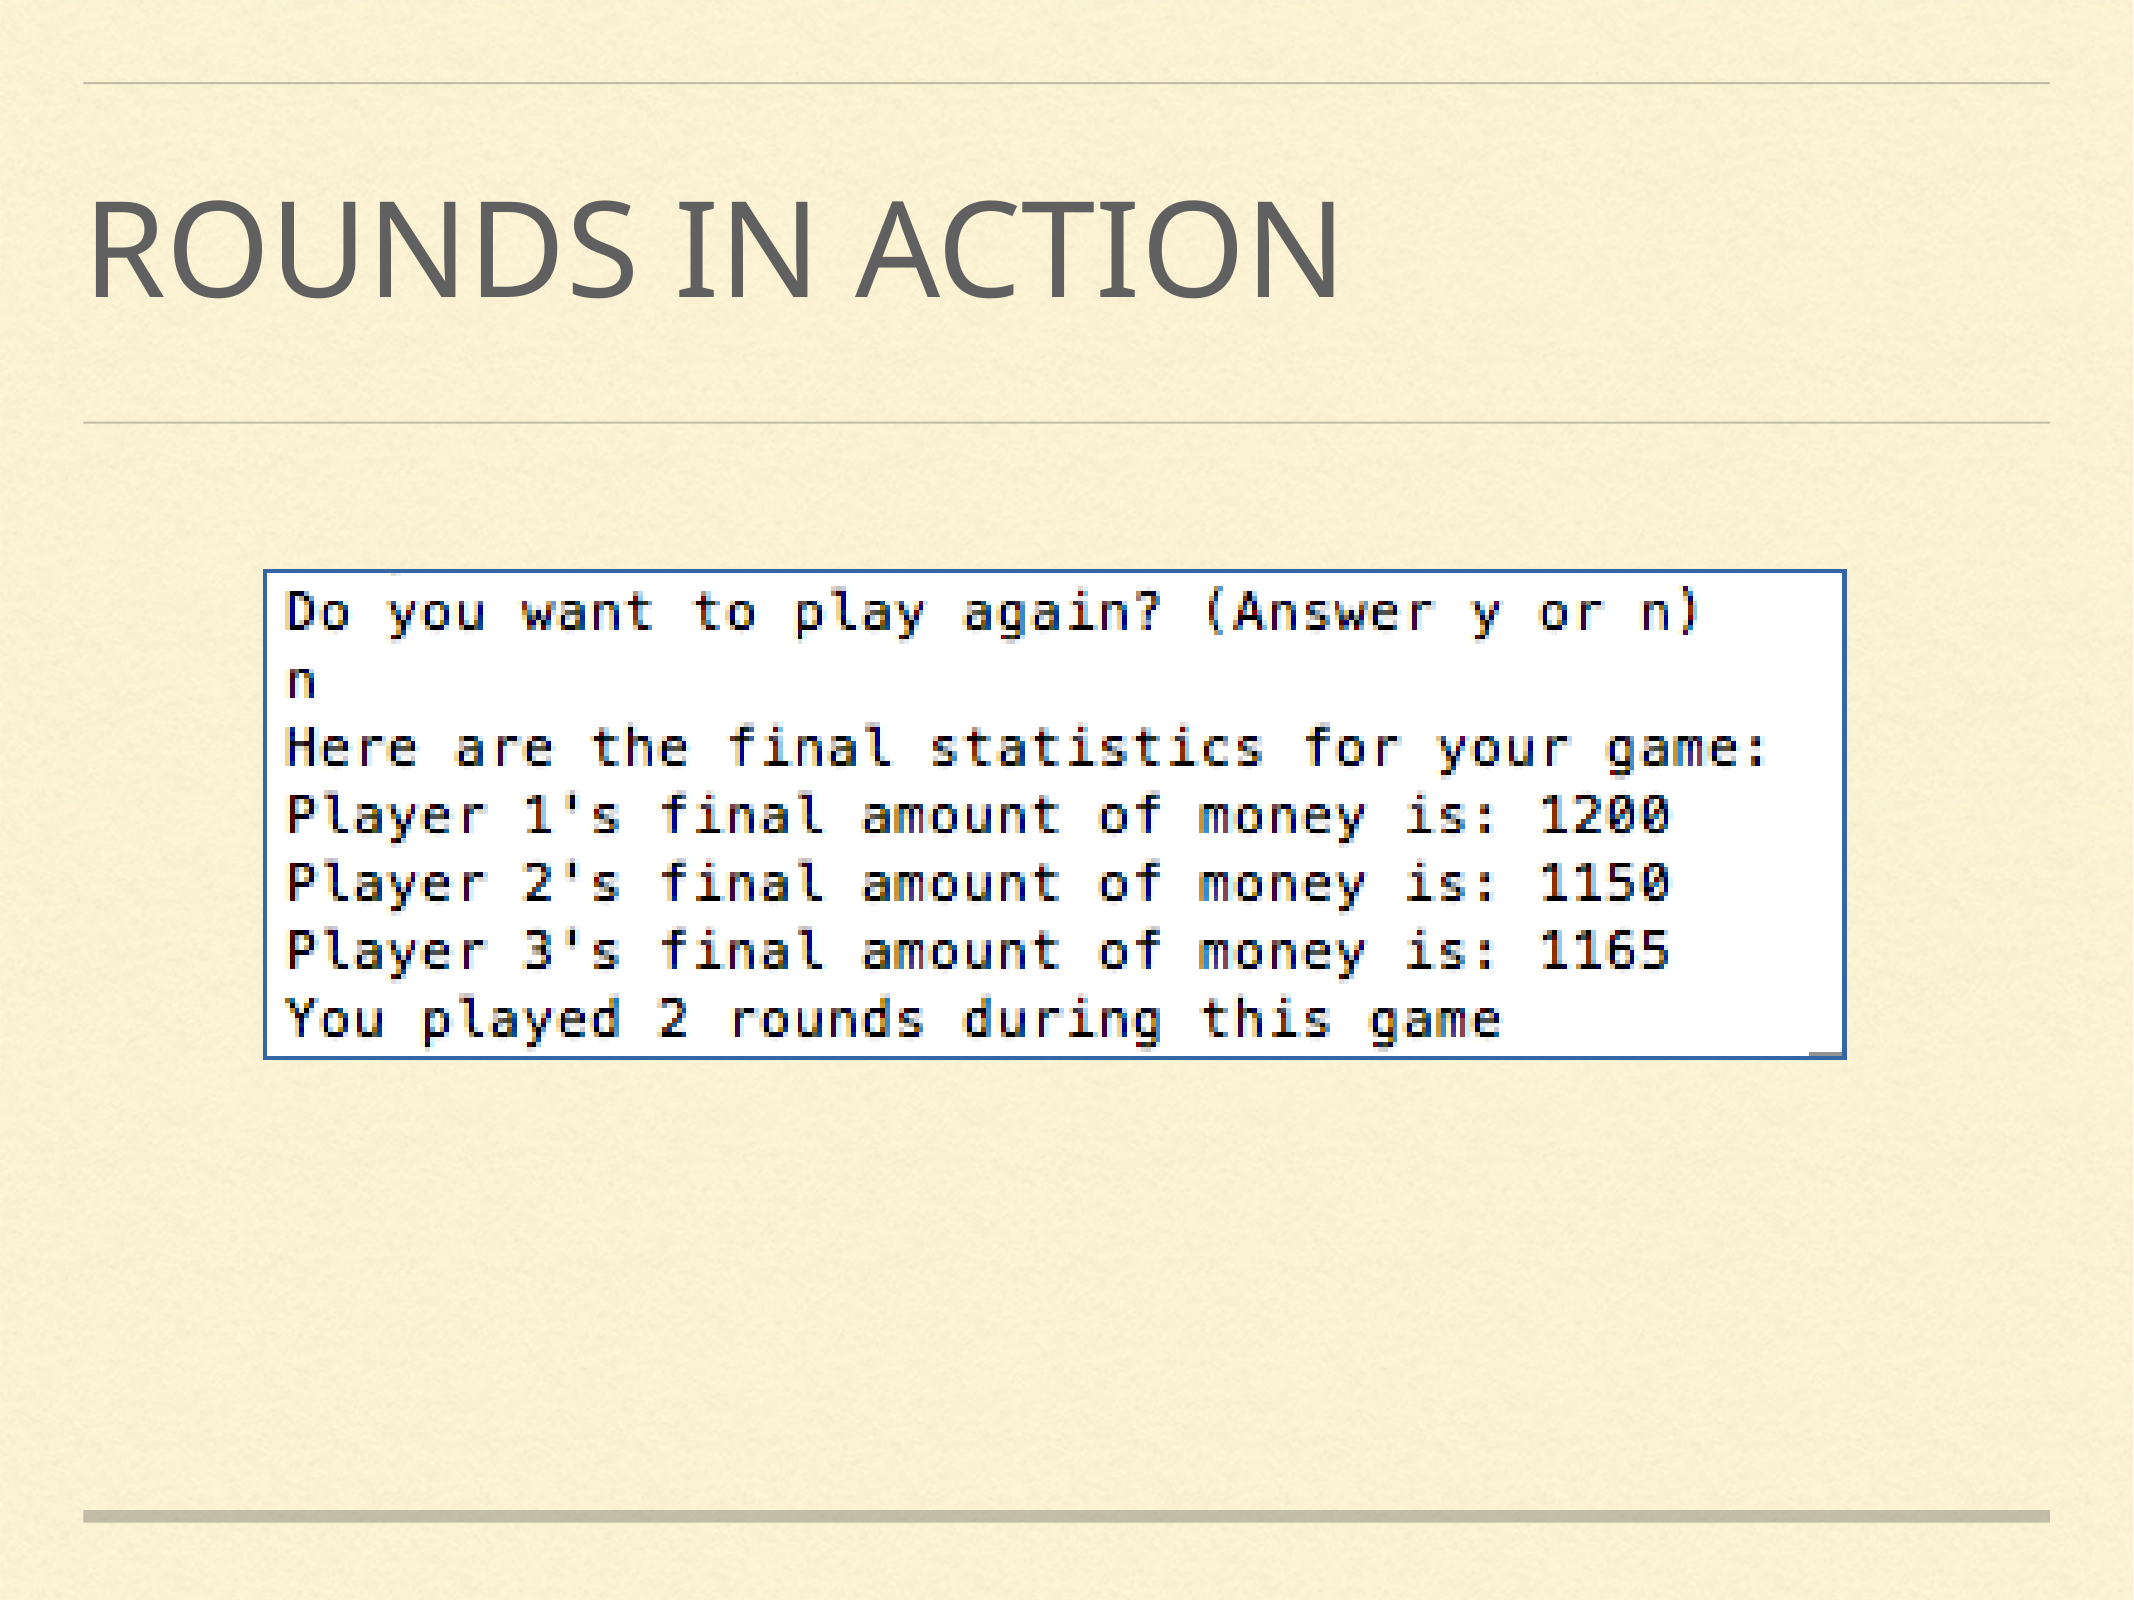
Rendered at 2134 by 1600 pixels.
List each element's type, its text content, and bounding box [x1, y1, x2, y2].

picture [0, 0, 2134, 1600]
title Rounds in Action [82, 64, 2051, 444]
